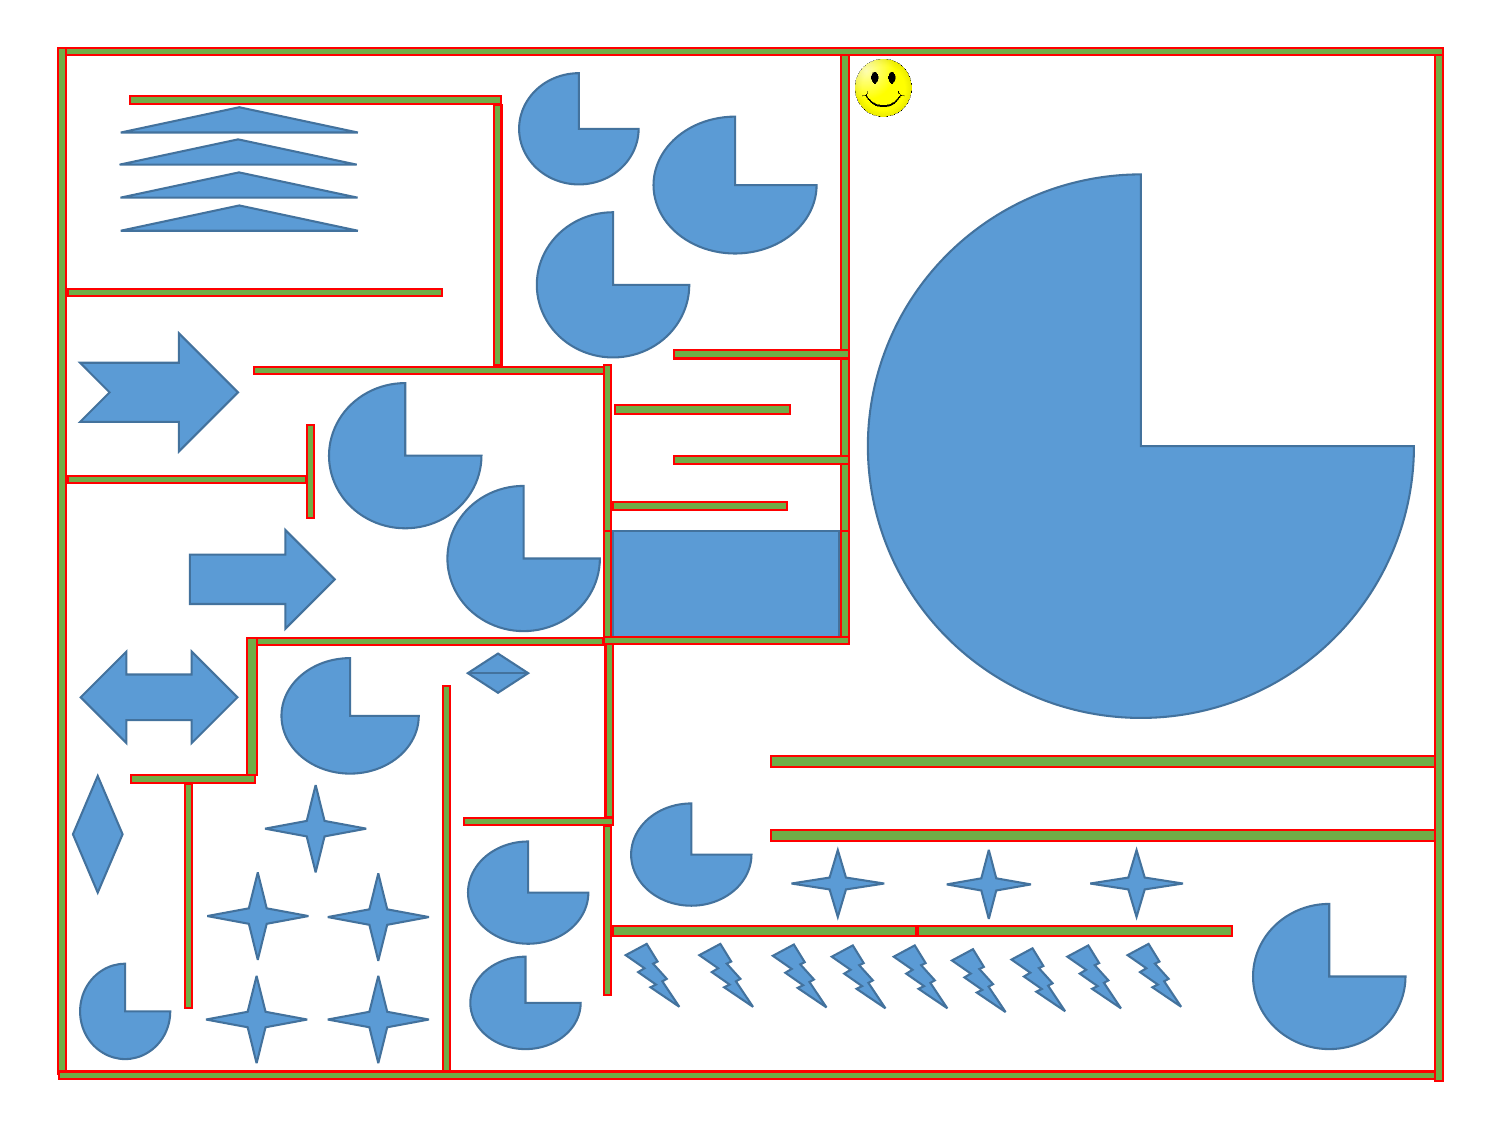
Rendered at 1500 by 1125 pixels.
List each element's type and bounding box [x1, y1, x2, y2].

text_box [840, 360, 850, 455]
text_box [327, 873, 430, 962]
text_box [205, 975, 308, 1064]
text_box [603, 825, 612, 996]
text_box [264, 784, 367, 873]
text_box [840, 54, 850, 349]
text_box [493, 104, 503, 366]
text_box [840, 530, 850, 638]
text_box [840, 465, 850, 530]
text_box [603, 636, 850, 645]
text_box [946, 849, 1032, 920]
text_box [327, 975, 430, 1064]
text_box [917, 925, 1233, 937]
text_box [184, 783, 193, 1009]
text_box [10, 0, 151, 119]
text_box [71, 773, 124, 896]
text_box [67, 288, 443, 297]
text_box [612, 925, 917, 937]
text_box [673, 349, 850, 360]
text_box [1251, 902, 1407, 1051]
text_box [612, 530, 840, 636]
text_box [1125, 942, 1183, 1008]
text_box [603, 530, 612, 636]
text_box [697, 942, 754, 1008]
text_box [623, 942, 681, 1008]
text_box [58, 1070, 1434, 1080]
text_box [829, 944, 887, 1010]
text_box [603, 364, 612, 530]
text_box [614, 404, 791, 415]
text_box [469, 955, 582, 1051]
text_box [1090, 846, 1184, 921]
text_box [1434, 56, 1444, 1082]
picture [853, 57, 913, 118]
text_box [446, 484, 601, 633]
text_box [949, 947, 1007, 1013]
text_box [465, 652, 531, 695]
text_box [612, 501, 788, 511]
text_box [770, 755, 1436, 768]
text_box [630, 802, 753, 907]
text_box [466, 840, 590, 945]
text_box [673, 455, 850, 465]
text_box [79, 962, 172, 1061]
text_box [463, 817, 614, 826]
text_box [120, 204, 359, 232]
text_box [151, 95, 502, 105]
text_box [188, 527, 337, 632]
text_box [258, 637, 605, 646]
text_box [57, 119, 67, 1075]
text_box [1009, 946, 1066, 1013]
text_box [151, 47, 1444, 56]
text_box [442, 685, 451, 1072]
text_box [306, 424, 315, 519]
text_box [207, 872, 309, 961]
text_box [791, 846, 885, 921]
text_box [770, 829, 1436, 842]
text_box [130, 774, 256, 784]
text_box [120, 171, 358, 199]
text_box [652, 115, 818, 255]
text_box [535, 211, 691, 359]
text_box [1065, 944, 1122, 1010]
text_box [67, 475, 306, 484]
text_box [280, 657, 420, 775]
text_box [891, 944, 949, 1010]
text_box [770, 943, 828, 1009]
text_box [79, 649, 239, 746]
text_box [246, 637, 258, 776]
text_box [119, 138, 357, 166]
text_box [327, 382, 483, 530]
text_box [253, 366, 605, 375]
text_box [866, 173, 1415, 719]
text_box [120, 106, 359, 134]
text_box [77, 330, 240, 454]
text_box [604, 643, 614, 817]
text_box [518, 72, 640, 186]
